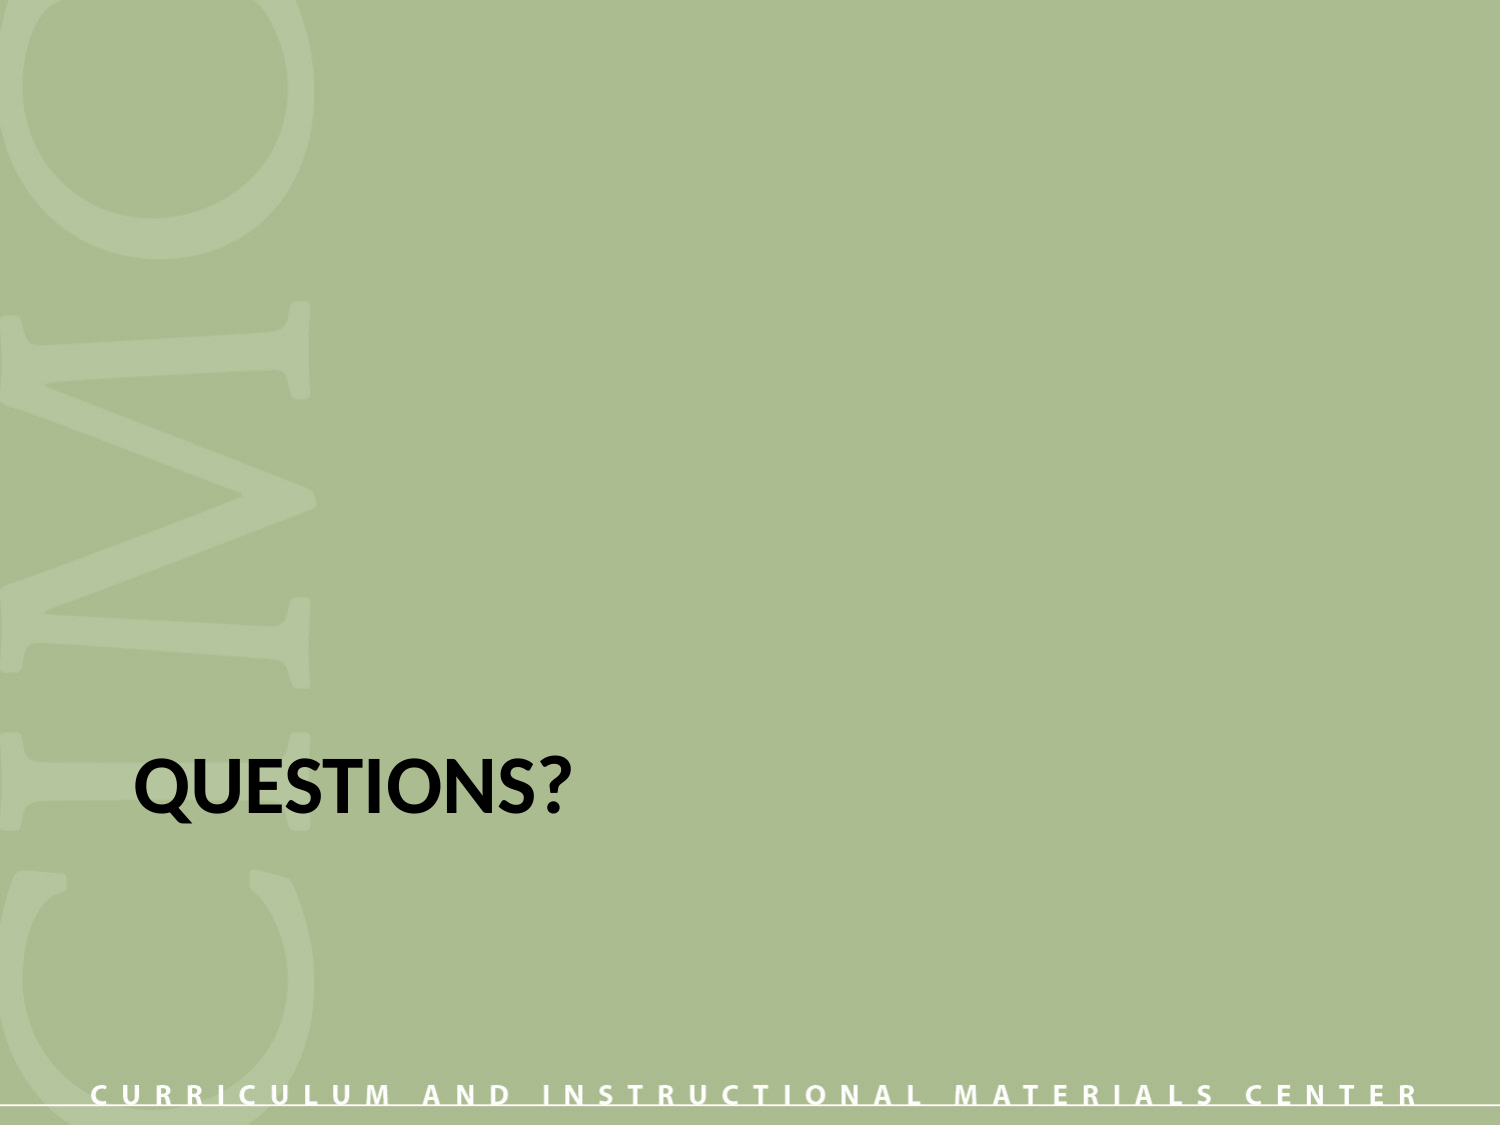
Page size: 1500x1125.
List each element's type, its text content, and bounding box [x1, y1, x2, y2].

picture [0, 0, 1500, 1125]
title Questions? [118, 722, 1394, 947]
